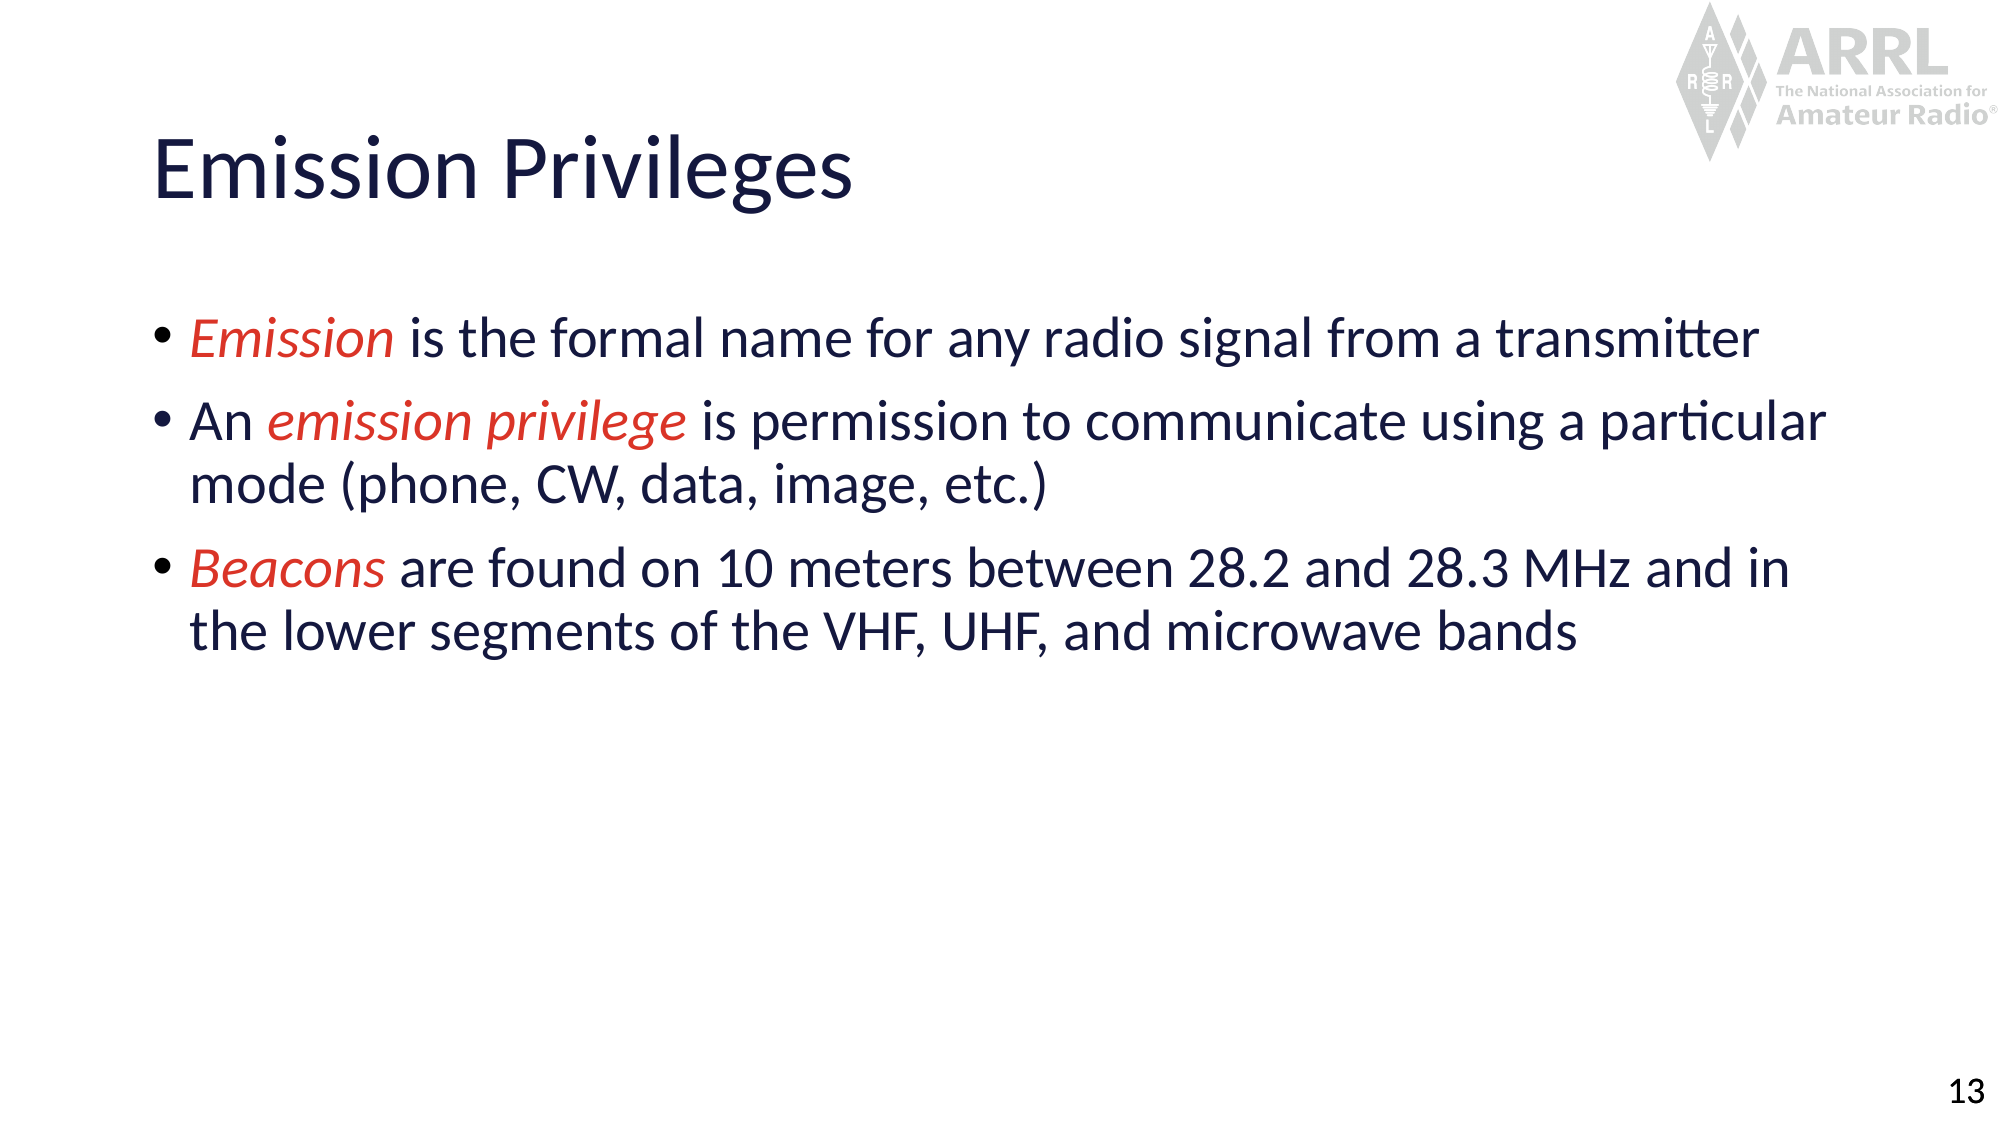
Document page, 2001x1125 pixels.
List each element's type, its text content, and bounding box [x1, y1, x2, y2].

list Emission is the formal name for any radio signal from a transmitter An emission privilege is permission to communicate using a particular mode (phone, CW, data, image, etc.) Beacons are found on 10 meters between 28.2 and 28.3 MHz and in the lower segments of the VHF, UHF, and microwave bands [137, 299, 1863, 914]
title Emission Privileges [137, 59, 1863, 278]
picture [1674, 0, 2000, 164]
